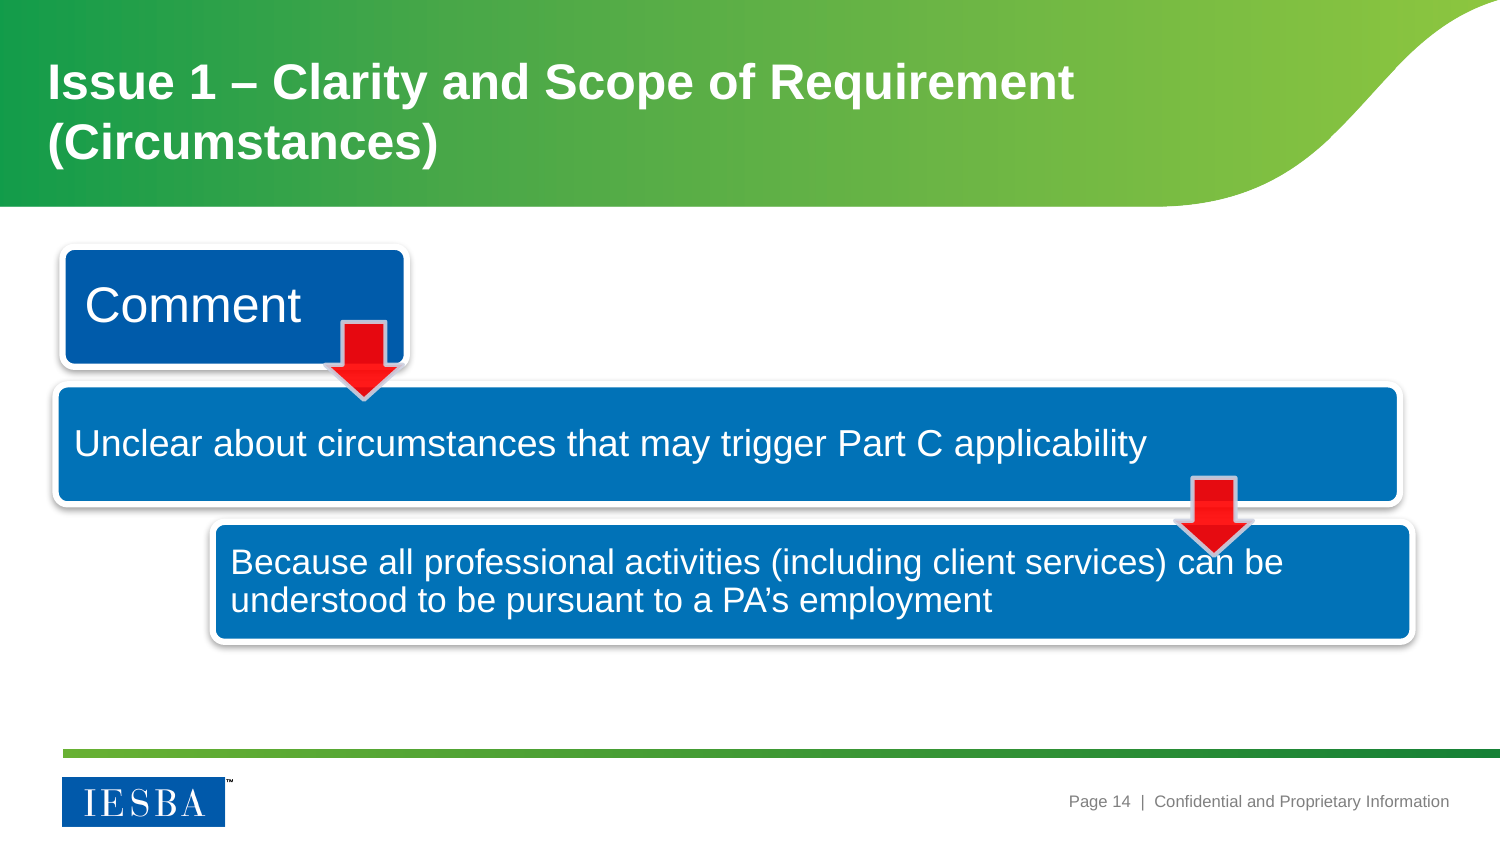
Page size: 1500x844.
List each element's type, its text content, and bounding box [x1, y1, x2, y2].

picture [0, 0, 1500, 207]
title Issue 1 – Clarity and Scope of Requirement (Circumstances) [47, 76, 1373, 143]
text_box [46, 246, 1401, 648]
picture [62, 777, 233, 827]
